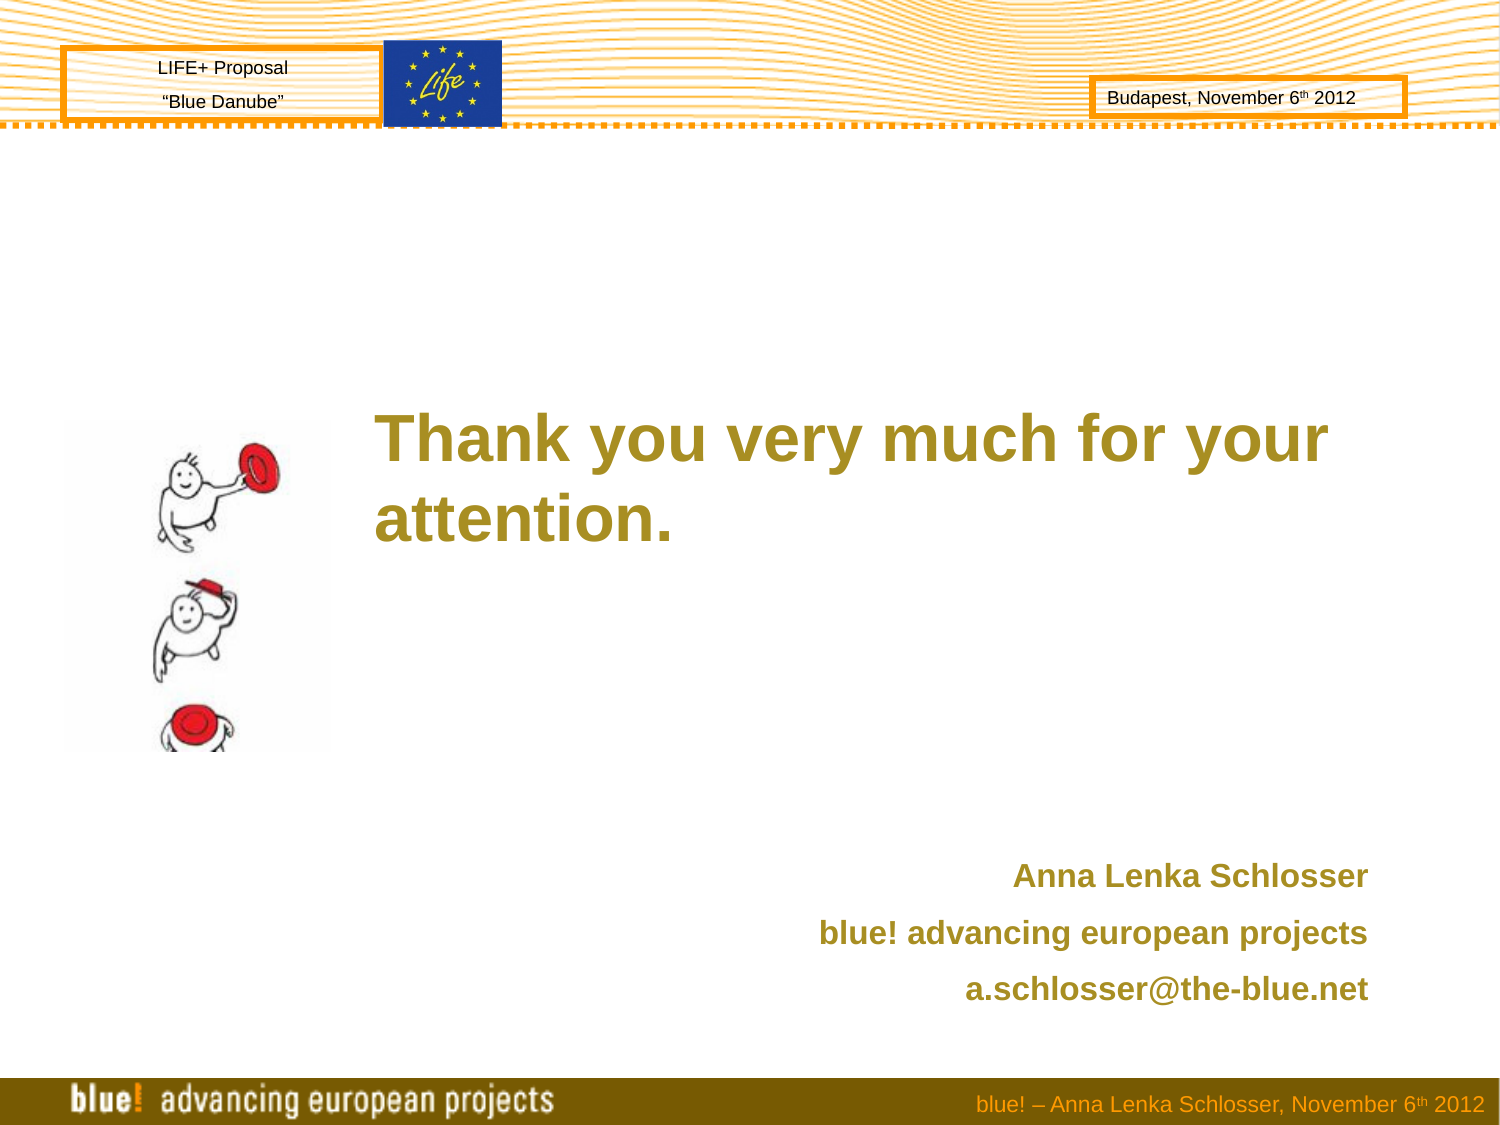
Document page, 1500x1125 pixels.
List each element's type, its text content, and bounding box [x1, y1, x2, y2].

picture [64, 419, 331, 752]
text_box Thank you very much for your attention. Anna Lenka Schlosser blue! advancing european projects a.schlosser@the-blue.net [360, 160, 1384, 1015]
picture [383, 40, 502, 127]
picture [0, 1078, 1500, 1125]
